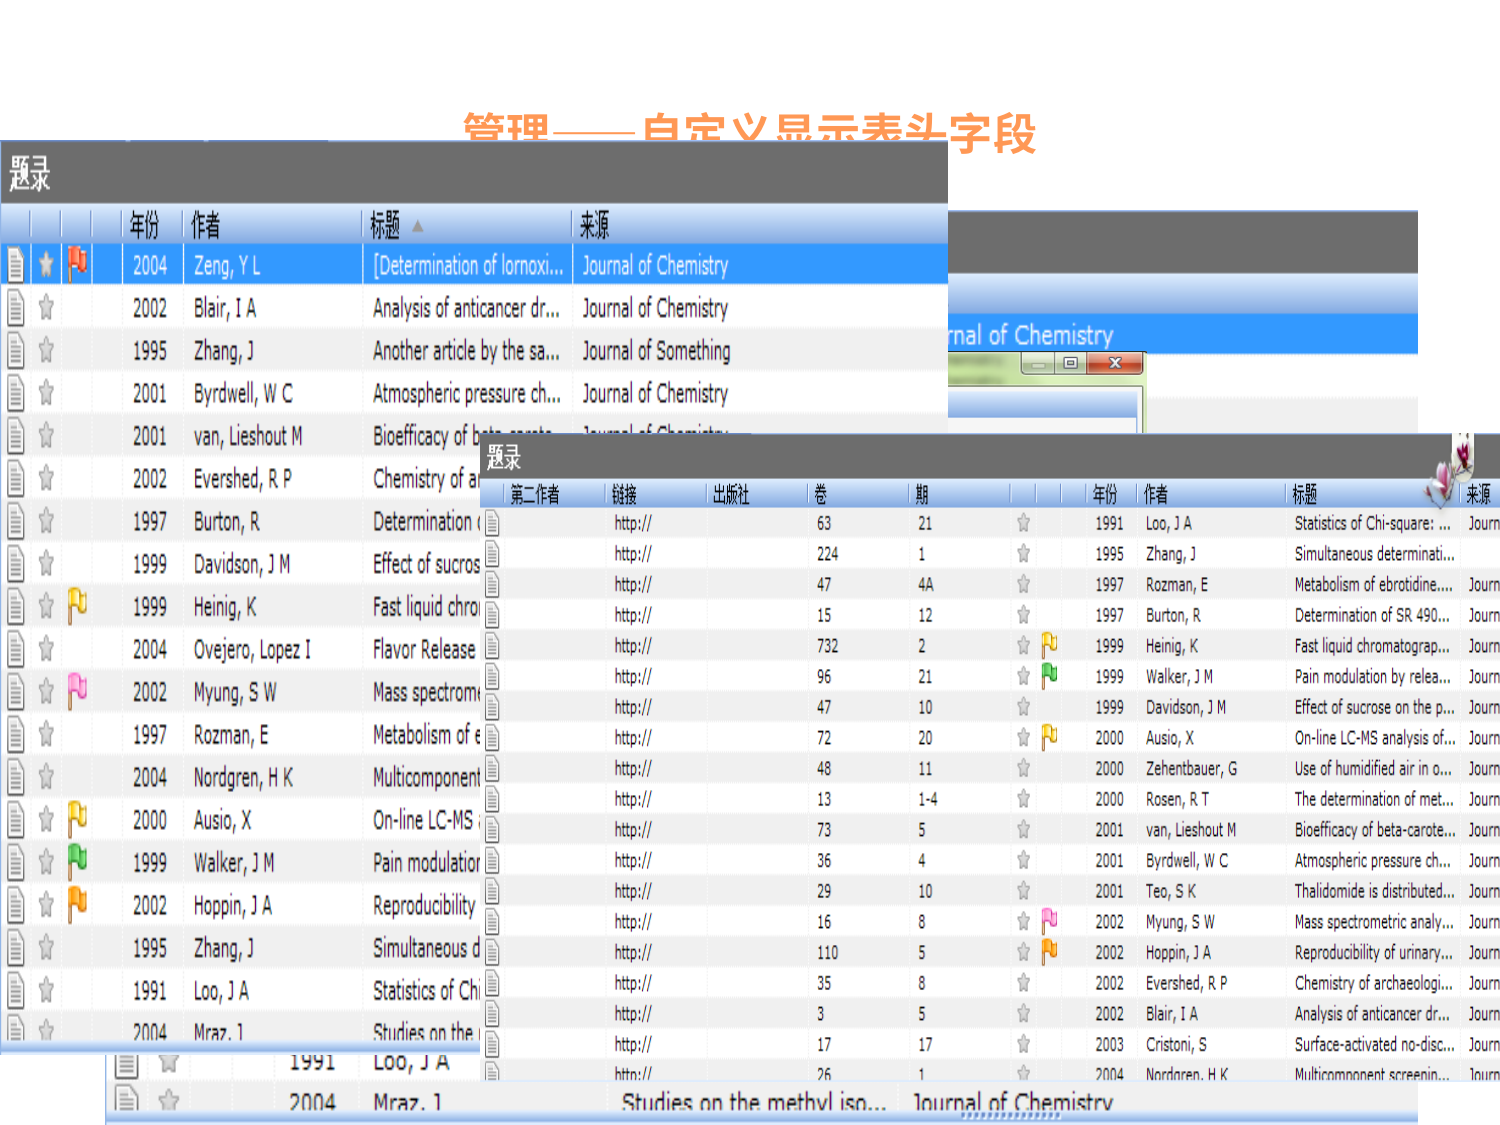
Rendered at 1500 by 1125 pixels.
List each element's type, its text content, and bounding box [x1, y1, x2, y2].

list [105, 1090, 1419, 1125]
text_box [0, 140, 1500, 1082]
title 管理——自定义显示表头字段 [75, 45, 1425, 139]
